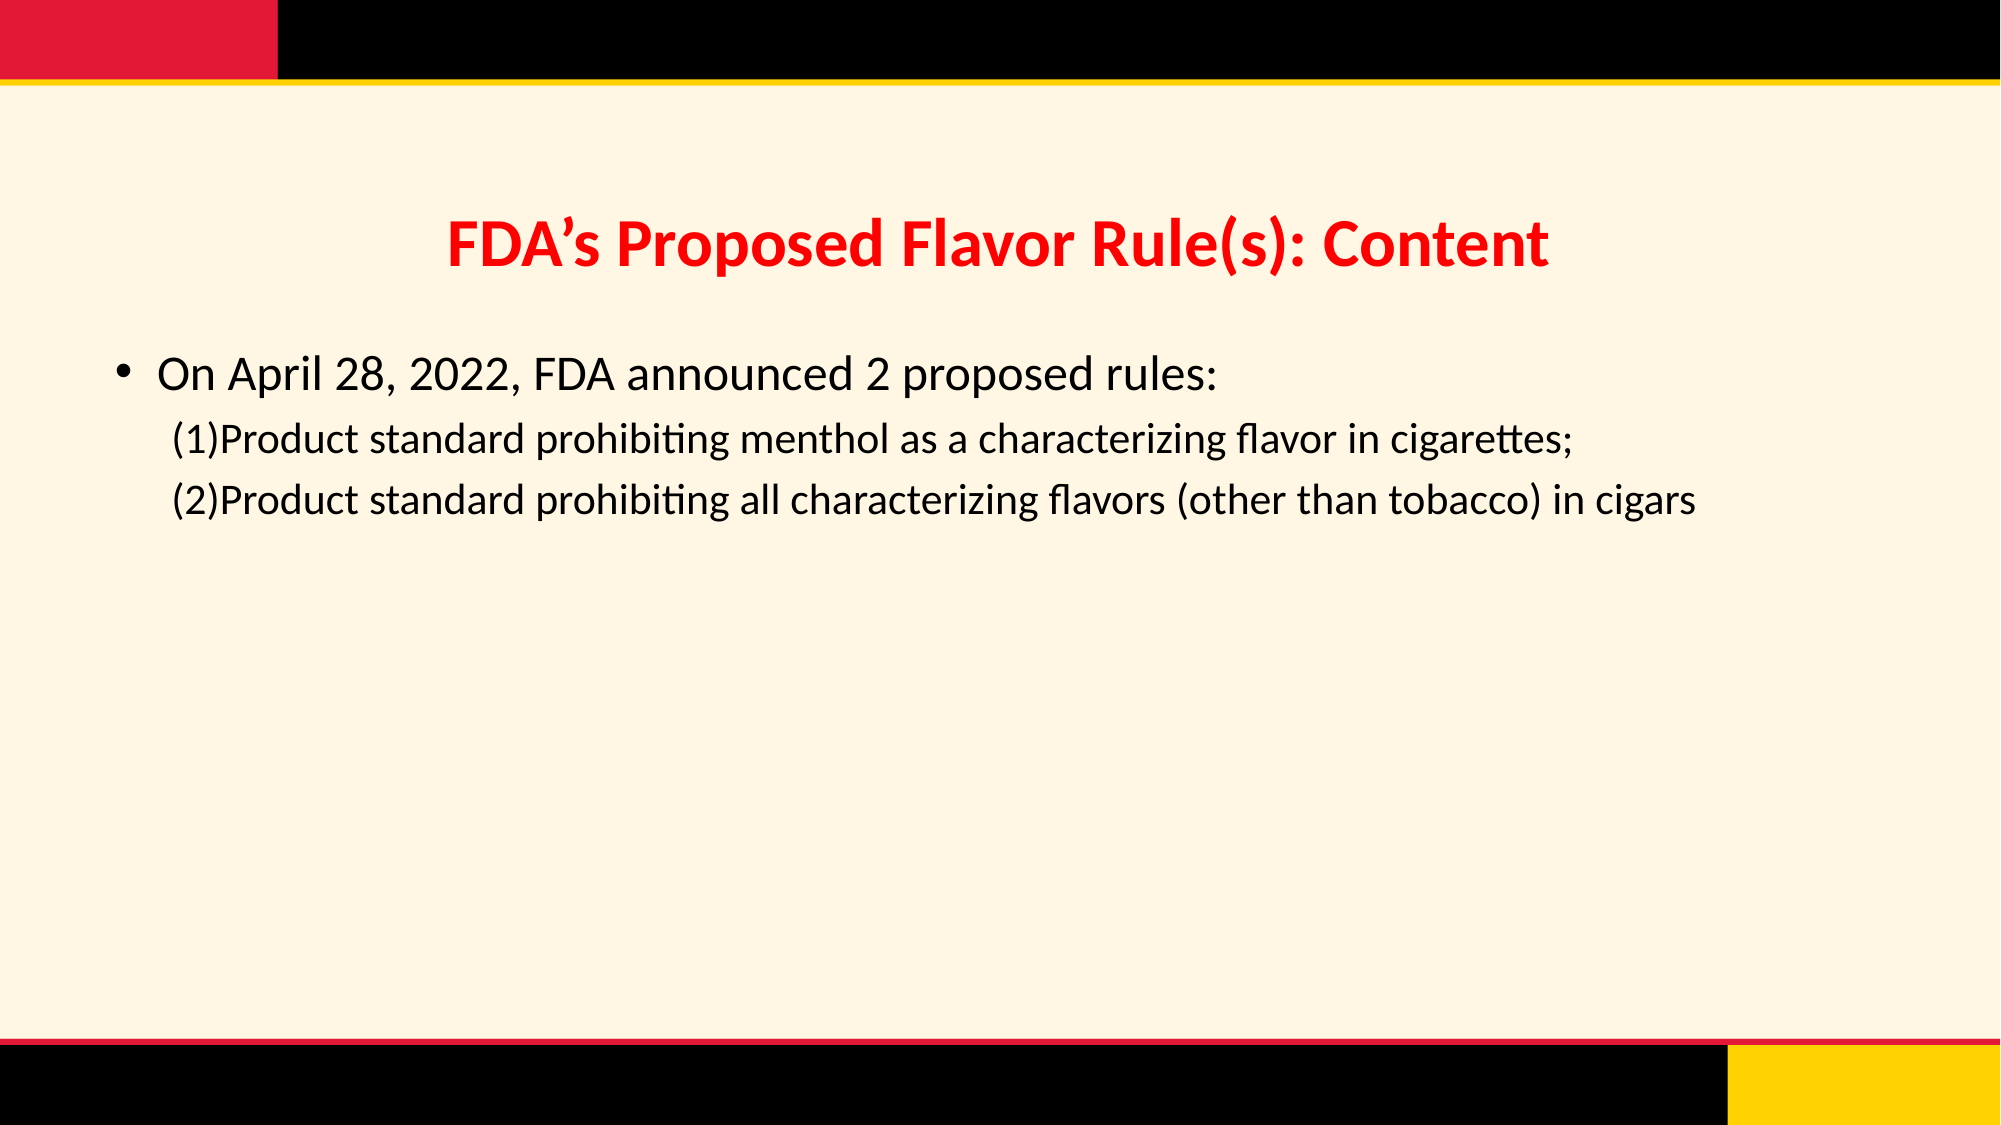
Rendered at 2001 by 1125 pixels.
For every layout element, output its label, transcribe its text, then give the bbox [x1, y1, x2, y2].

list On April 28, 2022, FDA announced 2 proposed rules: (1)Product standard prohibiting menthol as a characterizing flavor in cigarettes; (2)Product standard prohibiting all characterizing flavors (other than tobacco) in cigars [99, 333, 1900, 1005]
picture [0, 0, 2001, 1125]
title FDA’s Proposed Flavor Rule(s): Content [99, 145, 1900, 333]
